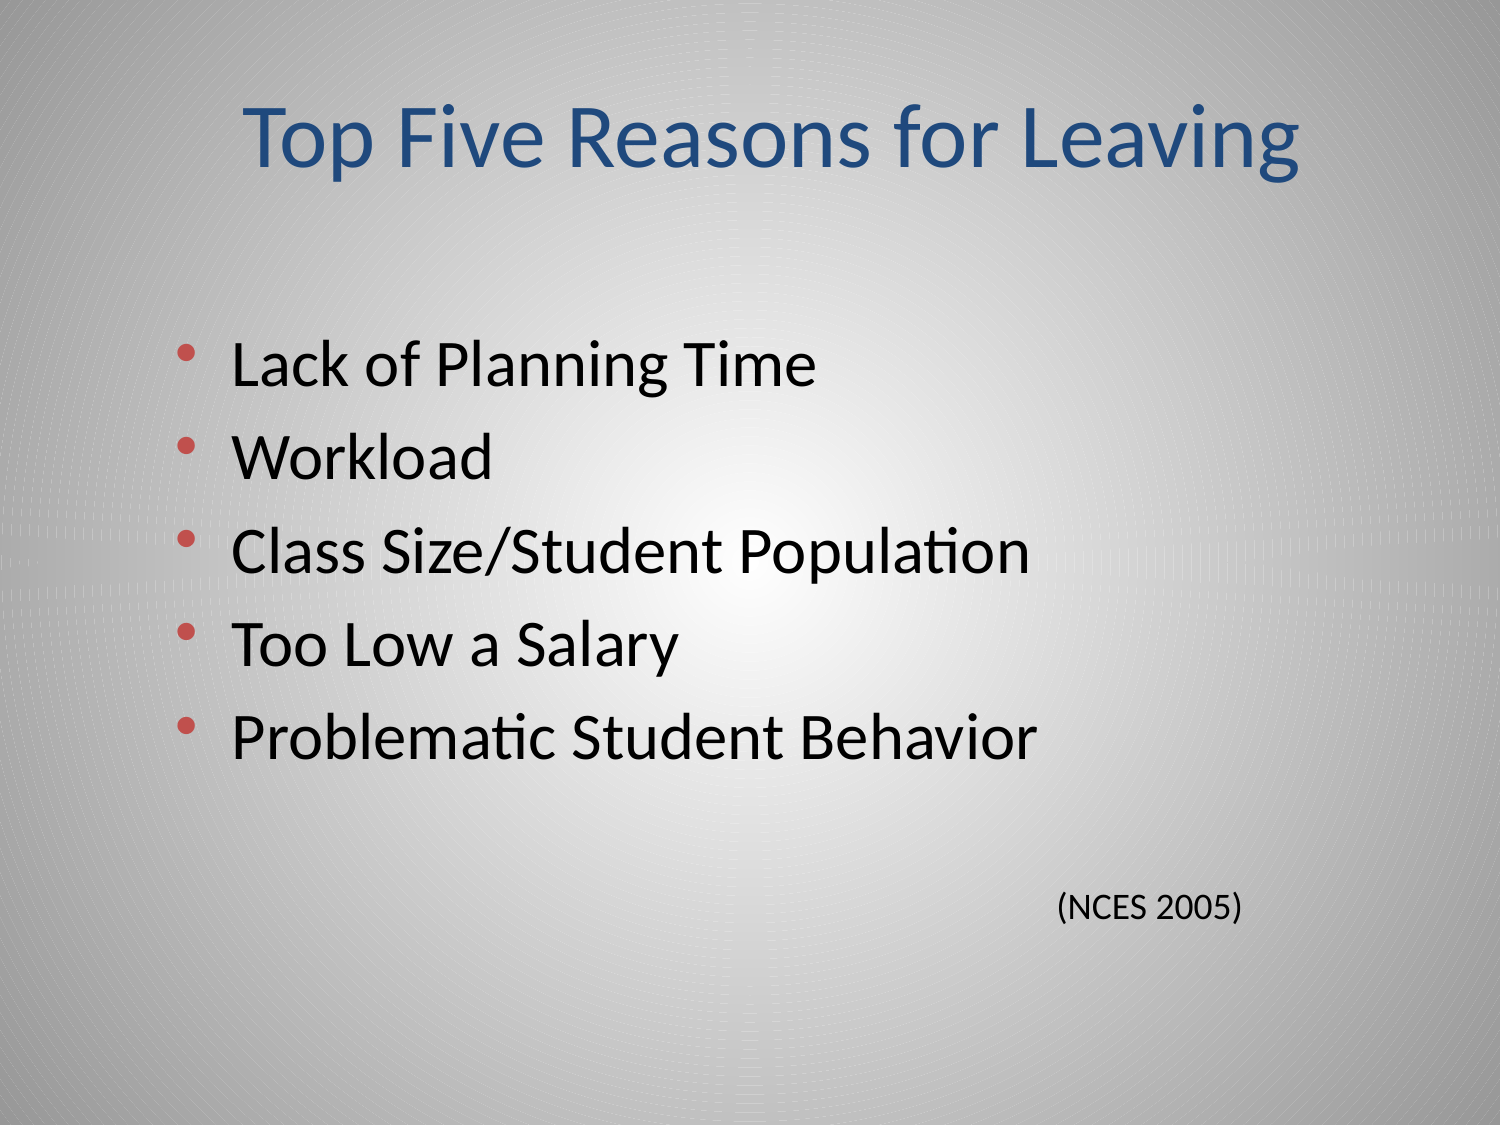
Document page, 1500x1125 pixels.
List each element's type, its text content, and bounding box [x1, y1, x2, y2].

text_box Top Five Reasons for Leaving [135, 37, 1411, 225]
text_box Lack of Planning Time Workload Class Size/Student Population Too Low a Salary Problematic Student Behavior [160, 312, 1436, 988]
text_box (NCES 2005) [1041, 874, 1258, 935]
